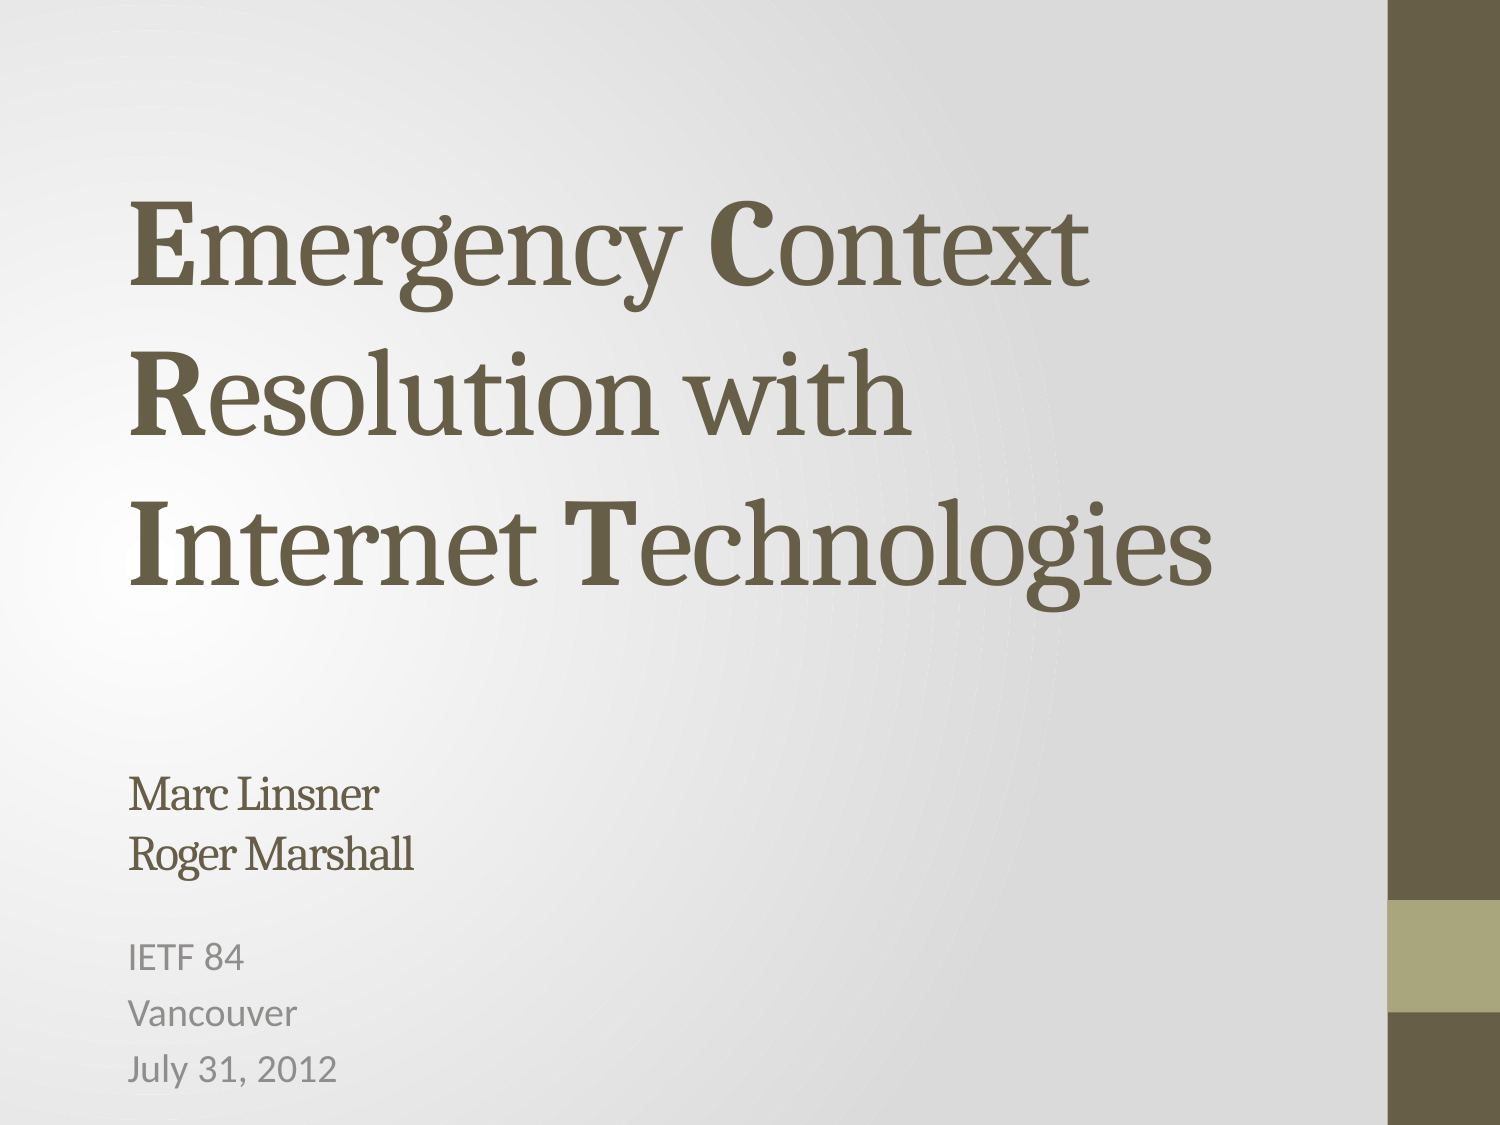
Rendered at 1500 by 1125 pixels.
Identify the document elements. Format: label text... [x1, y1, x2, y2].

subtitle IETF 84 Vancouver July 31, 2012 [112, 922, 1173, 1098]
title Emergency Context Resolution with Internet Technologies Marc Linsner Roger Marshall [112, 462, 1350, 888]
